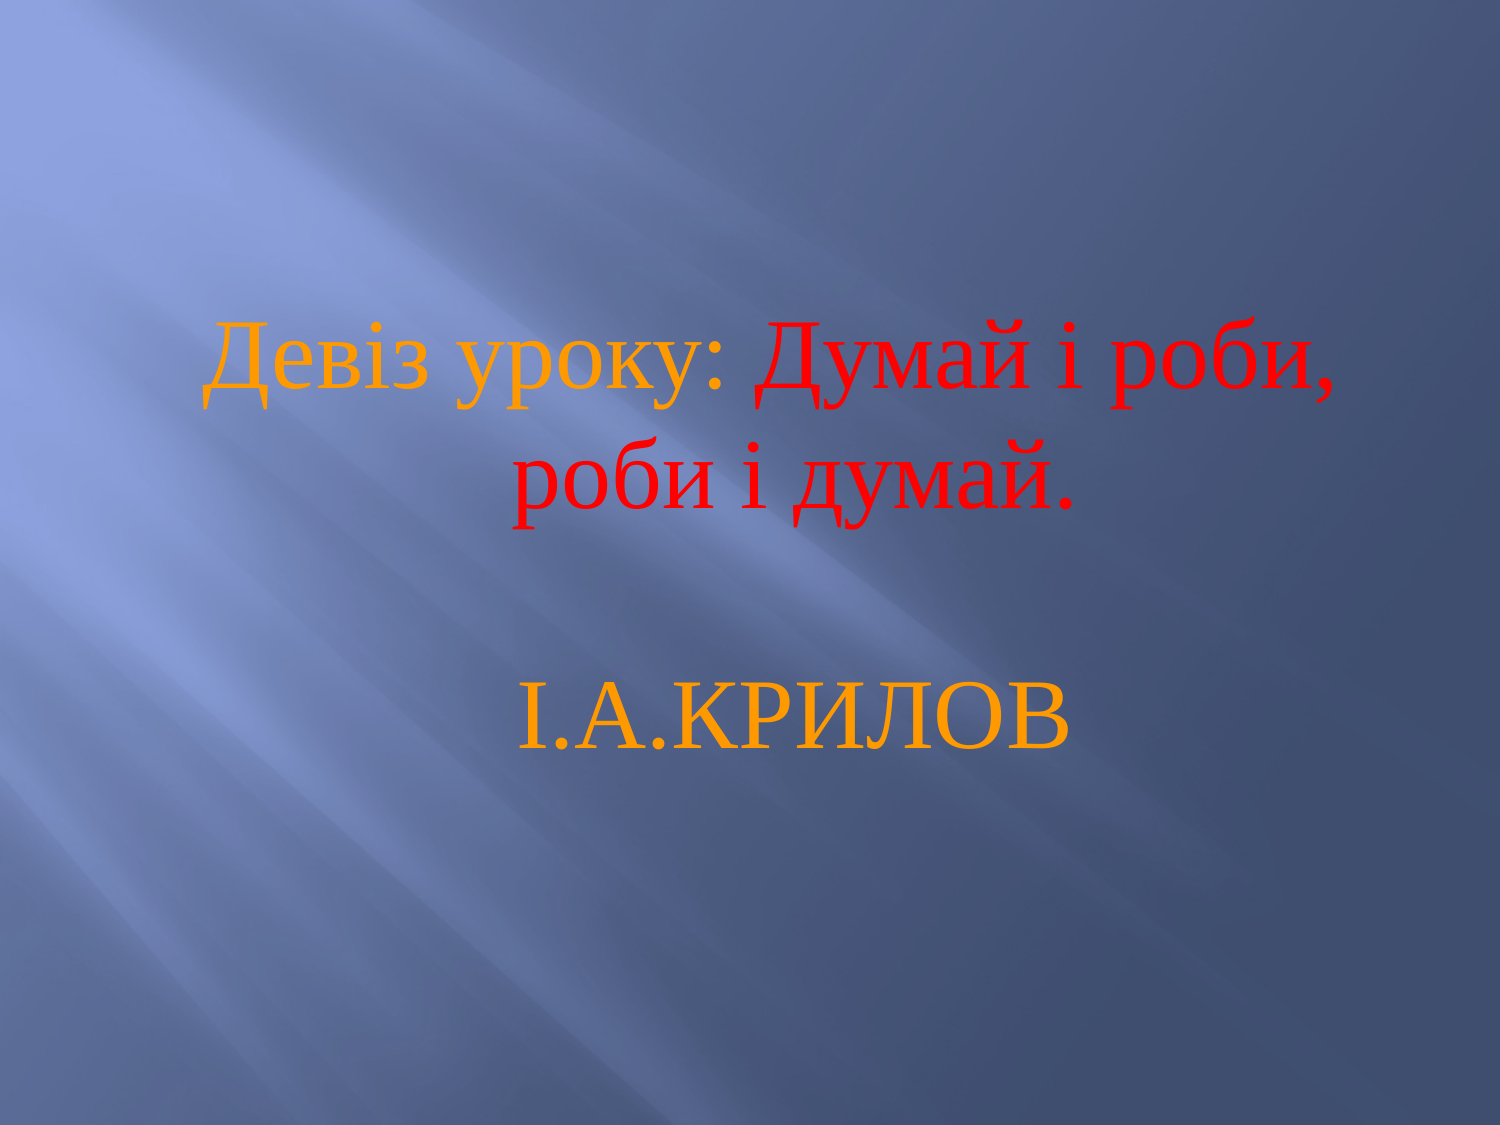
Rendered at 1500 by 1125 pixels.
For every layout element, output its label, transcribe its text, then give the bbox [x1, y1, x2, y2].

list Девіз уроку: Думай і роби, роби і думай. І.А.КРИЛОВ [75, 66, 1425, 1005]
